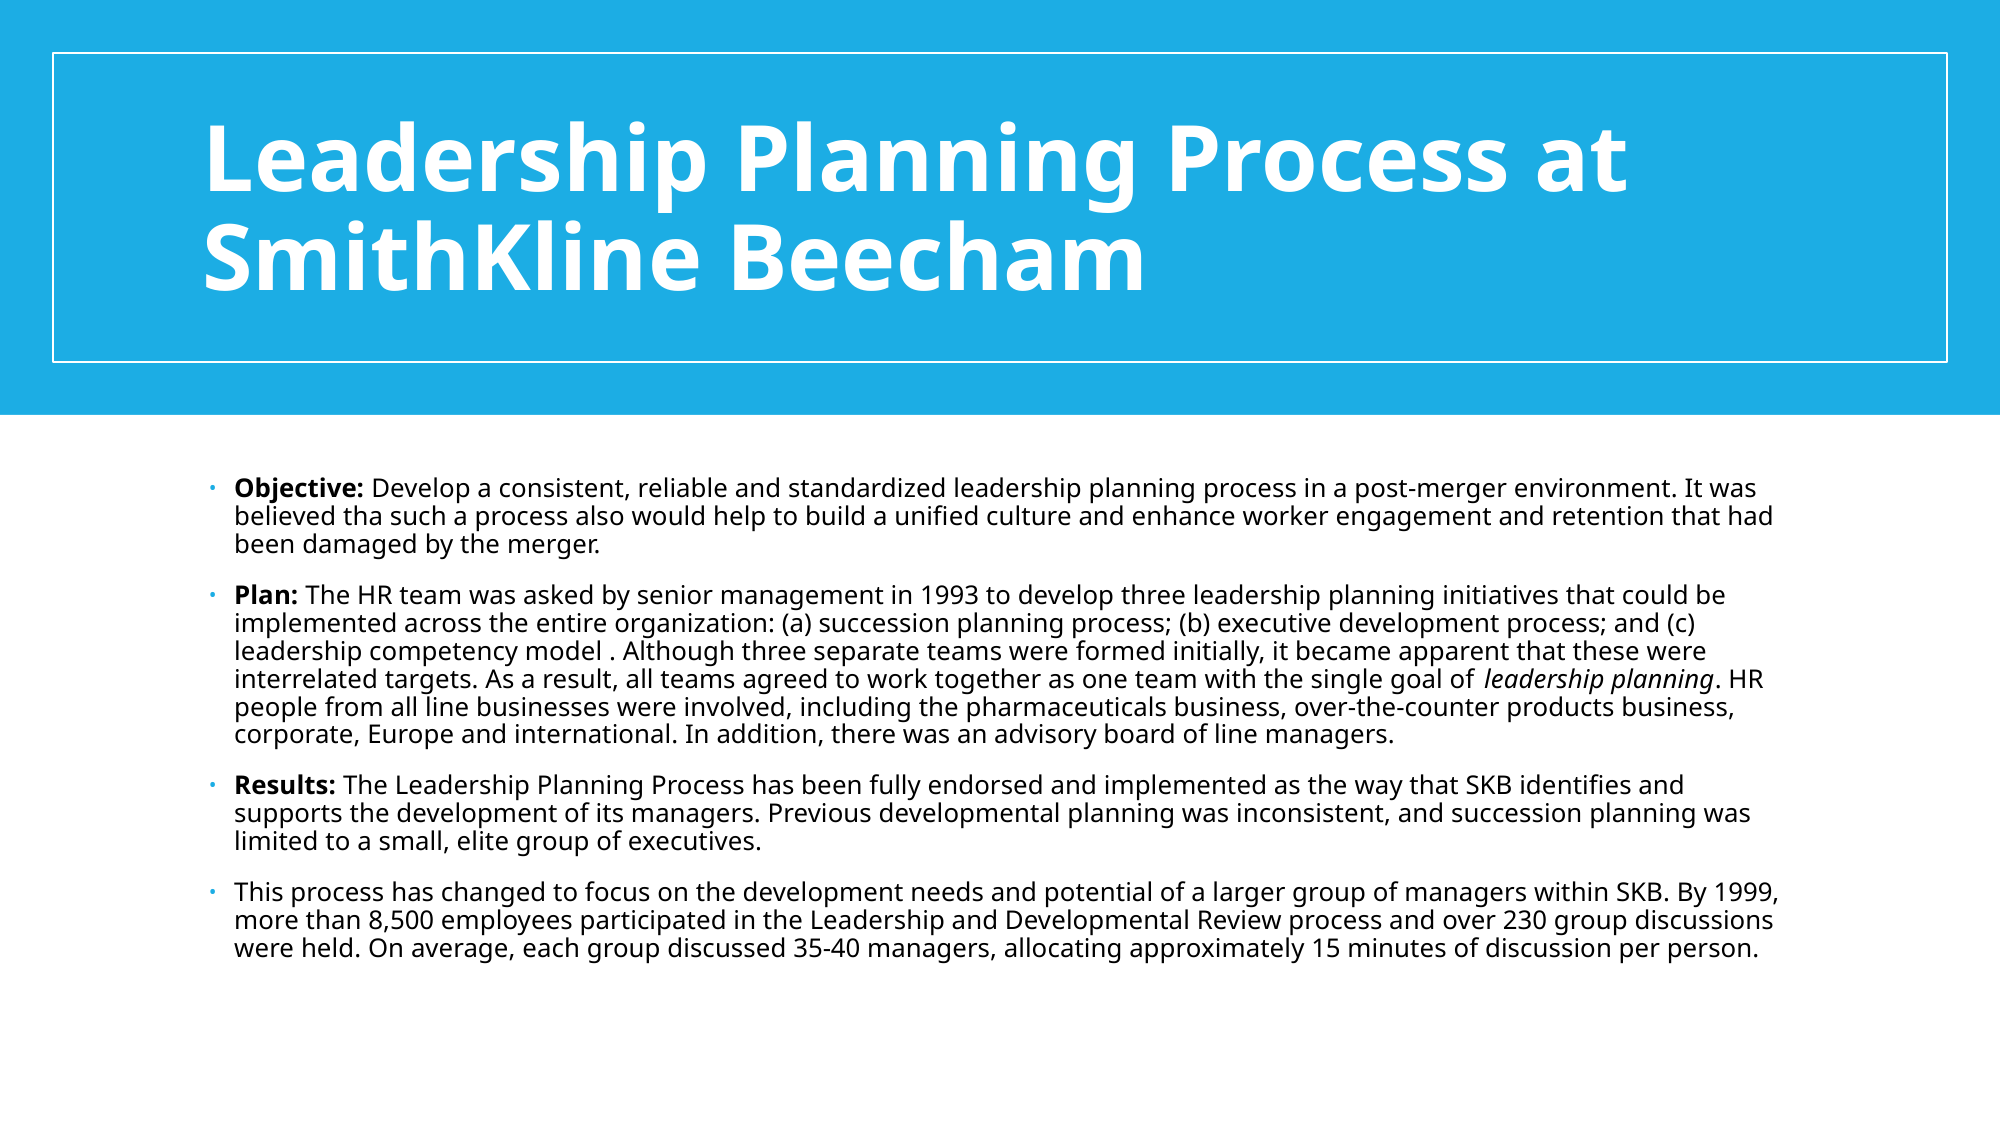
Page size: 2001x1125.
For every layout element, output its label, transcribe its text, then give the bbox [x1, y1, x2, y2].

text_box [51, 51, 1949, 364]
text_box [0, 413, 2000, 1125]
title Leadership Planning Process at SmithKline Beecham [187, 99, 1808, 323]
text_box [0, 0, 2000, 413]
list Objective: Develop a consistent, reliable and standardized leadership planning process in a post-merger environment. It was believed tha such a process also would help to build a unified culture and enhance worker engagement and retention that had been damaged by the merger. Plan: The HR team was asked by senior management in 1993 to develop three leadership planning initiatives that could be implemented across the entire organization: (a) succession planning process; (b) executive development process; and (c) leadership competency model . Although three separate teams were formed initially, it became apparent that these were interrelated targets. As a result, all teams agreed to work together as one team with the single goal of leadership planning. HR people from all line businesses were involved, including the pharmaceuticals business, over-the-counter products business, corporate, Europe and international. In addition, there was an advisory board of line managers. Results: The Leadership Planning Process has been fully endorsed and implemented as the way that SKB identifies and supports the development of its managers. Previous developmental planning was inconsistent, and succession planning was limited to a small, elite group of executives. This process has changed to focus on the development needs and potential of a larger group of managers within SKB. By 1999, more than 8,500 employees participated in the Leadership and Developmental Review process and over 230 group discussions were held. On average, each group discussed 35-40 managers, allocating approximately 15 minutes of discussion per person. [187, 467, 1808, 1000]
